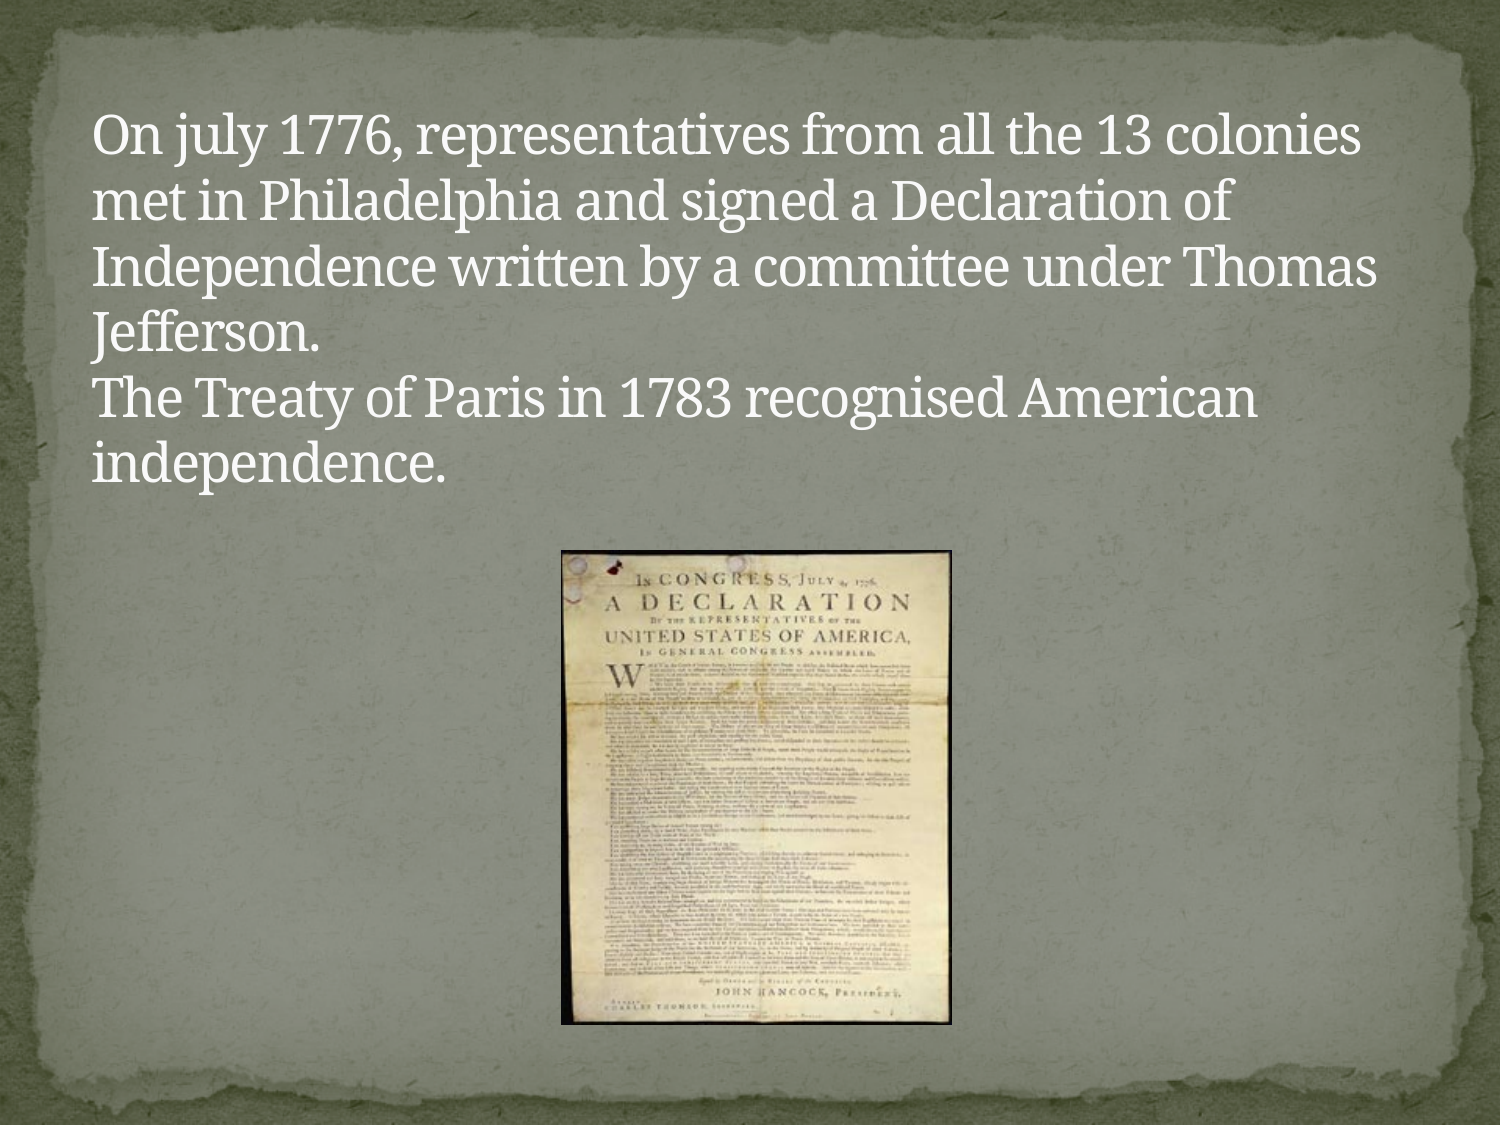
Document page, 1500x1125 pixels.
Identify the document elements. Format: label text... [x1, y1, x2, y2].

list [563, 553, 950, 1023]
title On july 1776, representatives from all the 13 colonies met in Philadelphia and signed a Declaration of Independence written by a committee under Thomas Jefferson. The Treaty of Paris in 1783 recognised American independence. [76, 89, 1427, 502]
